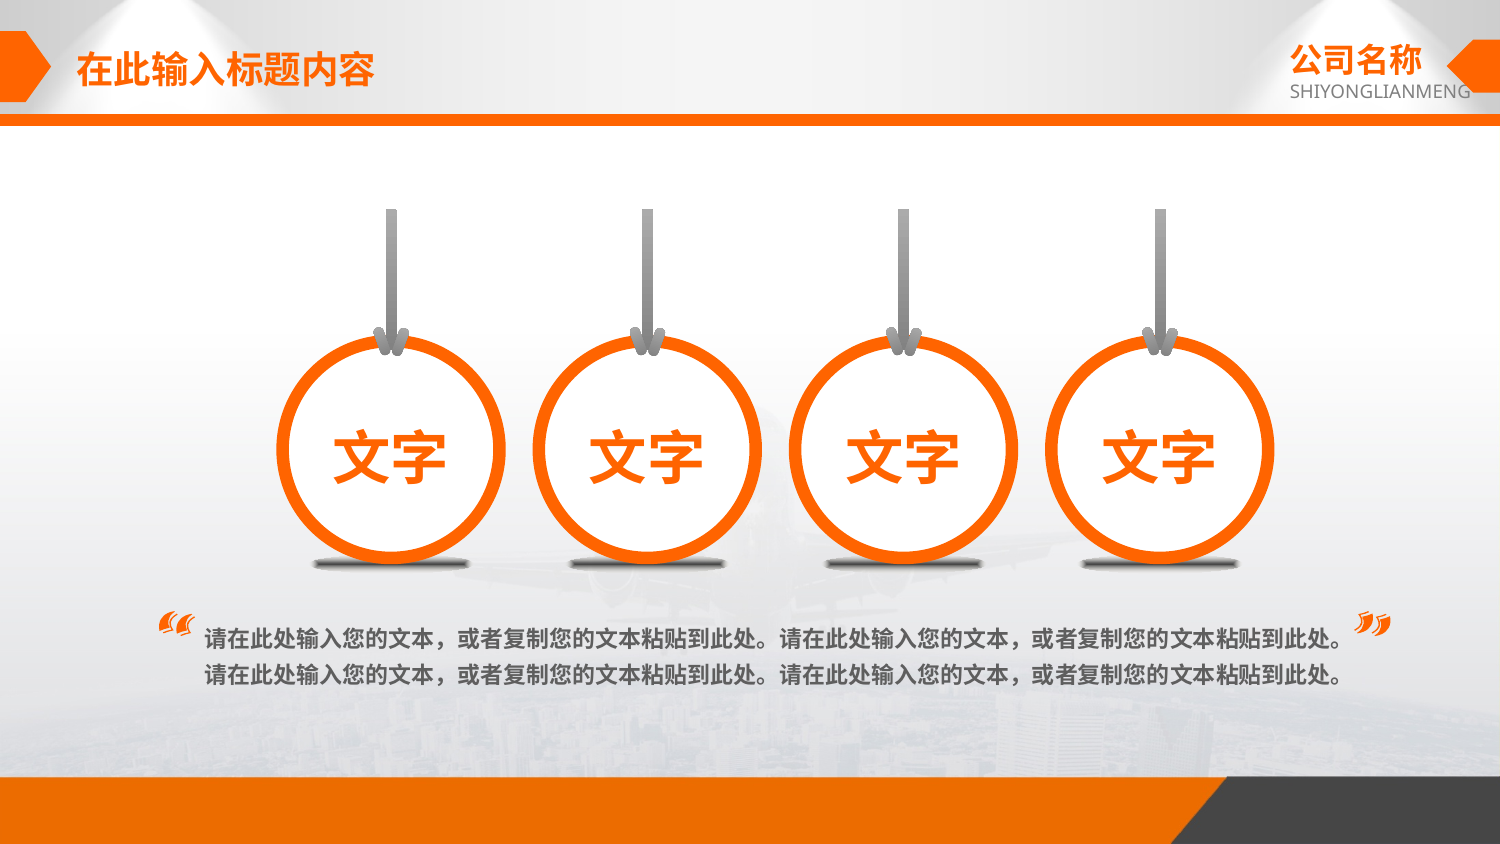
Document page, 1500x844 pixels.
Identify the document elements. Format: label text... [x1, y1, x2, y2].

picture [0, 0, 1500, 114]
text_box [538, 208, 756, 574]
text_box 在此输入标题内容 [61, 38, 392, 98]
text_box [1294, 31, 1500, 111]
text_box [282, 208, 500, 574]
picture [0, 126, 1500, 844]
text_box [794, 208, 1013, 574]
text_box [158, 609, 1391, 697]
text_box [1051, 208, 1269, 574]
